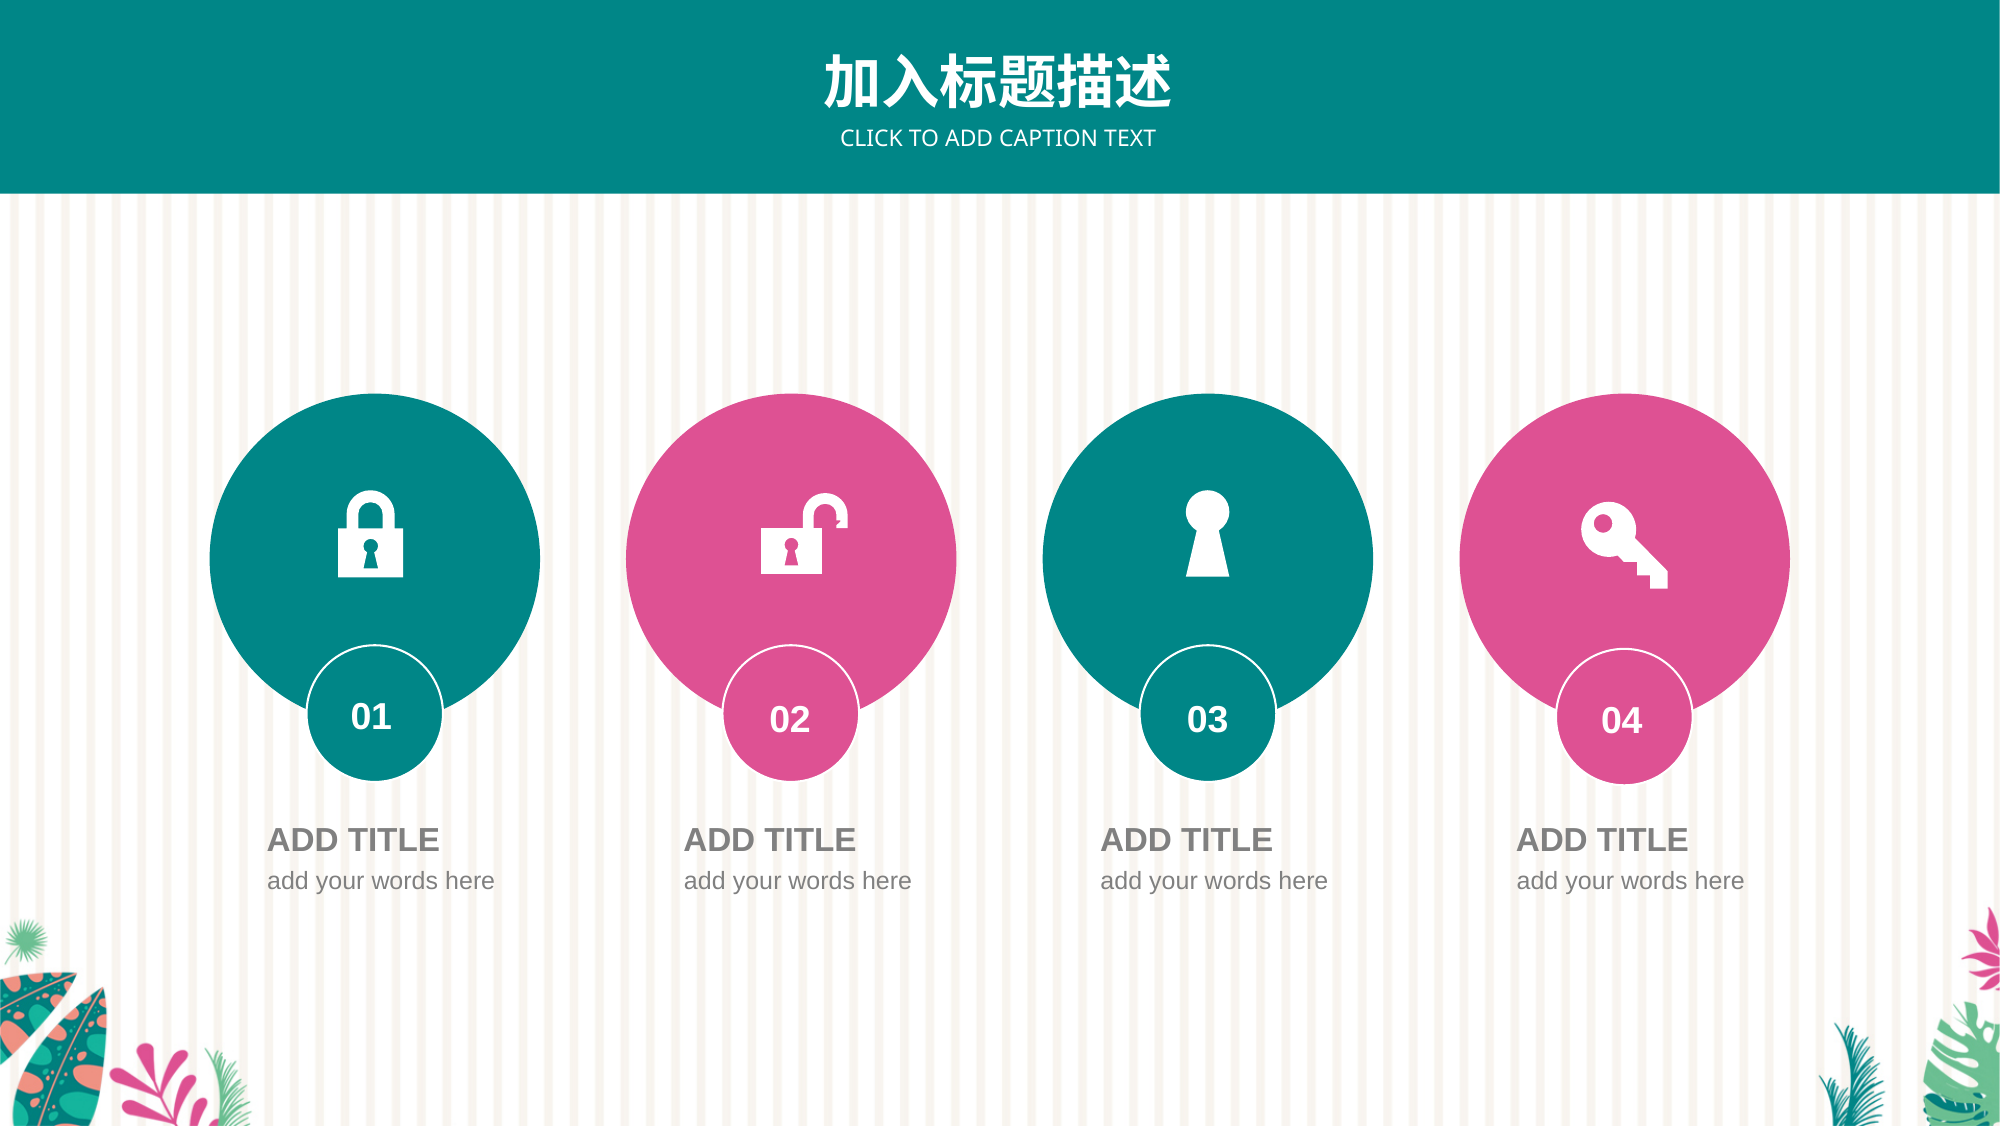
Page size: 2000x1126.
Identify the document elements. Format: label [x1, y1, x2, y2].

picture [0, 194, 2000, 1126]
text_box [0, 0, 2000, 194]
text_box [209, 393, 1791, 896]
